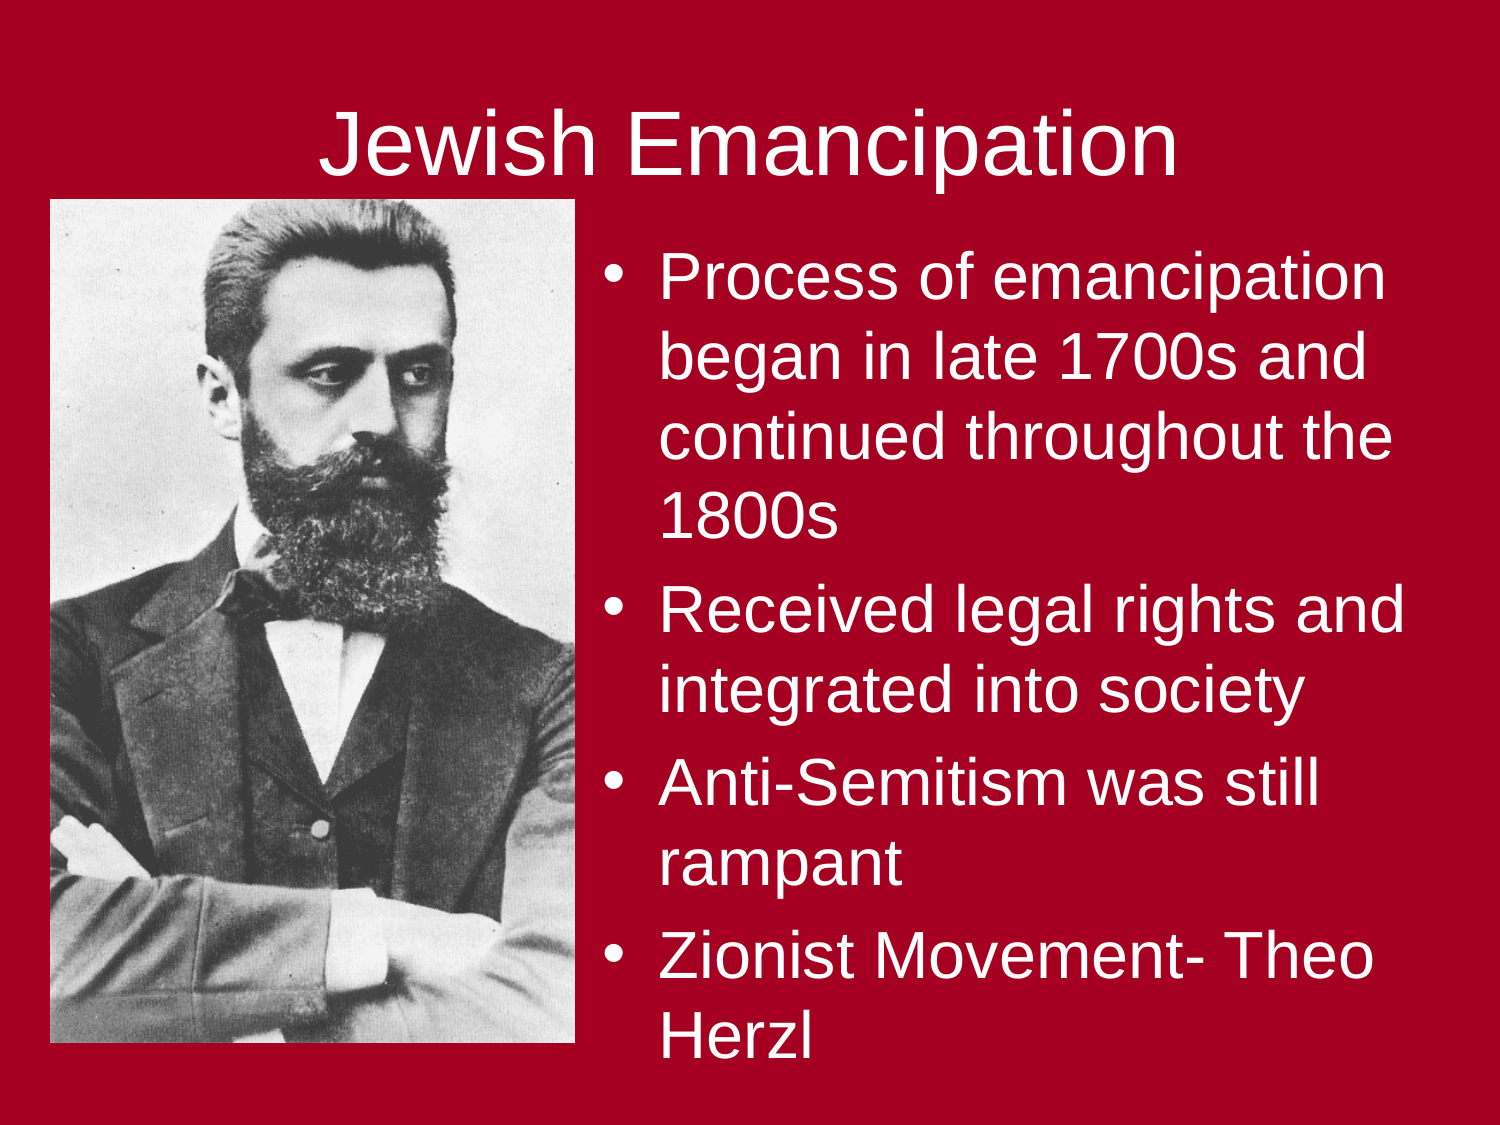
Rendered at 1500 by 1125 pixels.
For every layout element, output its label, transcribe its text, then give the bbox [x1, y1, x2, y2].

list Process of emancipation began in late 1700s and continued throughout the 1800s Received legal rights and integrated into society Anti-Semitism was still rampant Zionist Movement- Theo Herzl [587, 224, 1463, 968]
title Jewish Emancipation [75, 45, 1425, 233]
picture [49, 199, 576, 1043]
